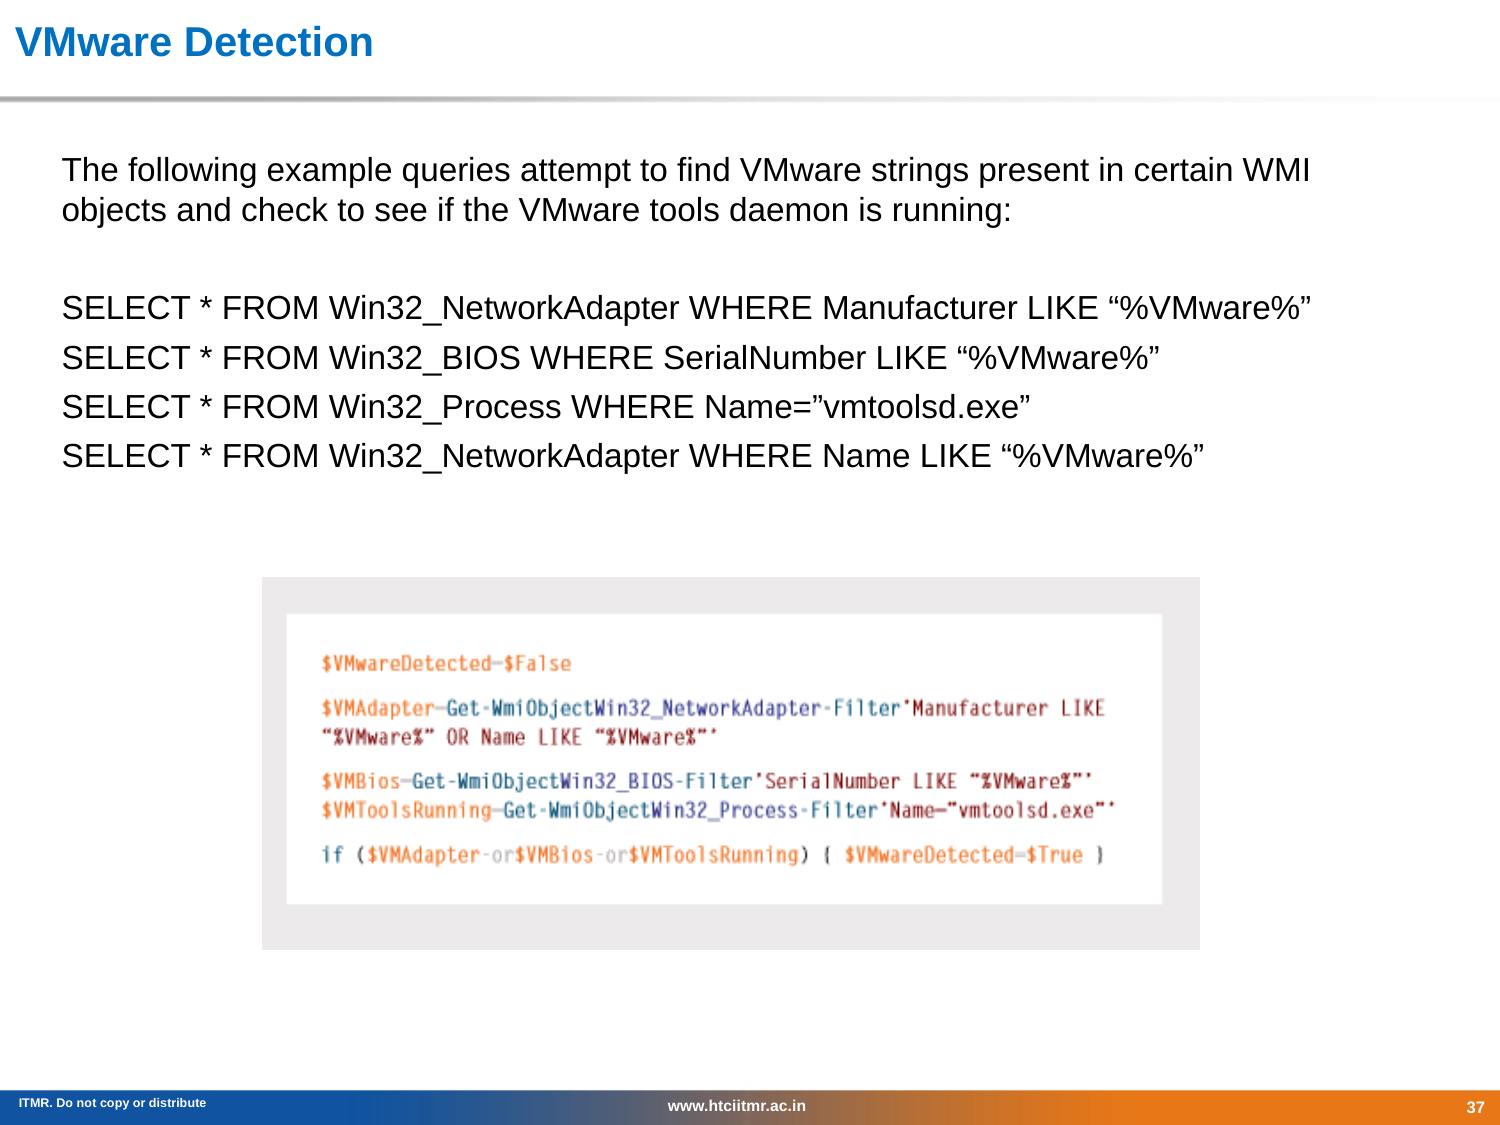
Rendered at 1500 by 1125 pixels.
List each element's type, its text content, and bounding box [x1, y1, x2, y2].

title VMware Detection [0, 7, 1350, 95]
list The following example queries attempt to find VMware strings present in certain WMI objects and check to see if the VMware tools daemon is running: SELECT * FROM Win32_NetworkAdapter WHERE Manufacturer LIKE “%VMware%” SELECT * FROM Win32_BIOS WHERE SerialNumber LIKE “%VMware%” SELECT * FROM Win32_Process WHERE Name=”vmtoolsd.exe” SELECT * FROM Win32_NetworkAdapter WHERE Name LIKE “%VMware%” [46, 140, 1397, 883]
picture [0, 0, 1500, 1125]
